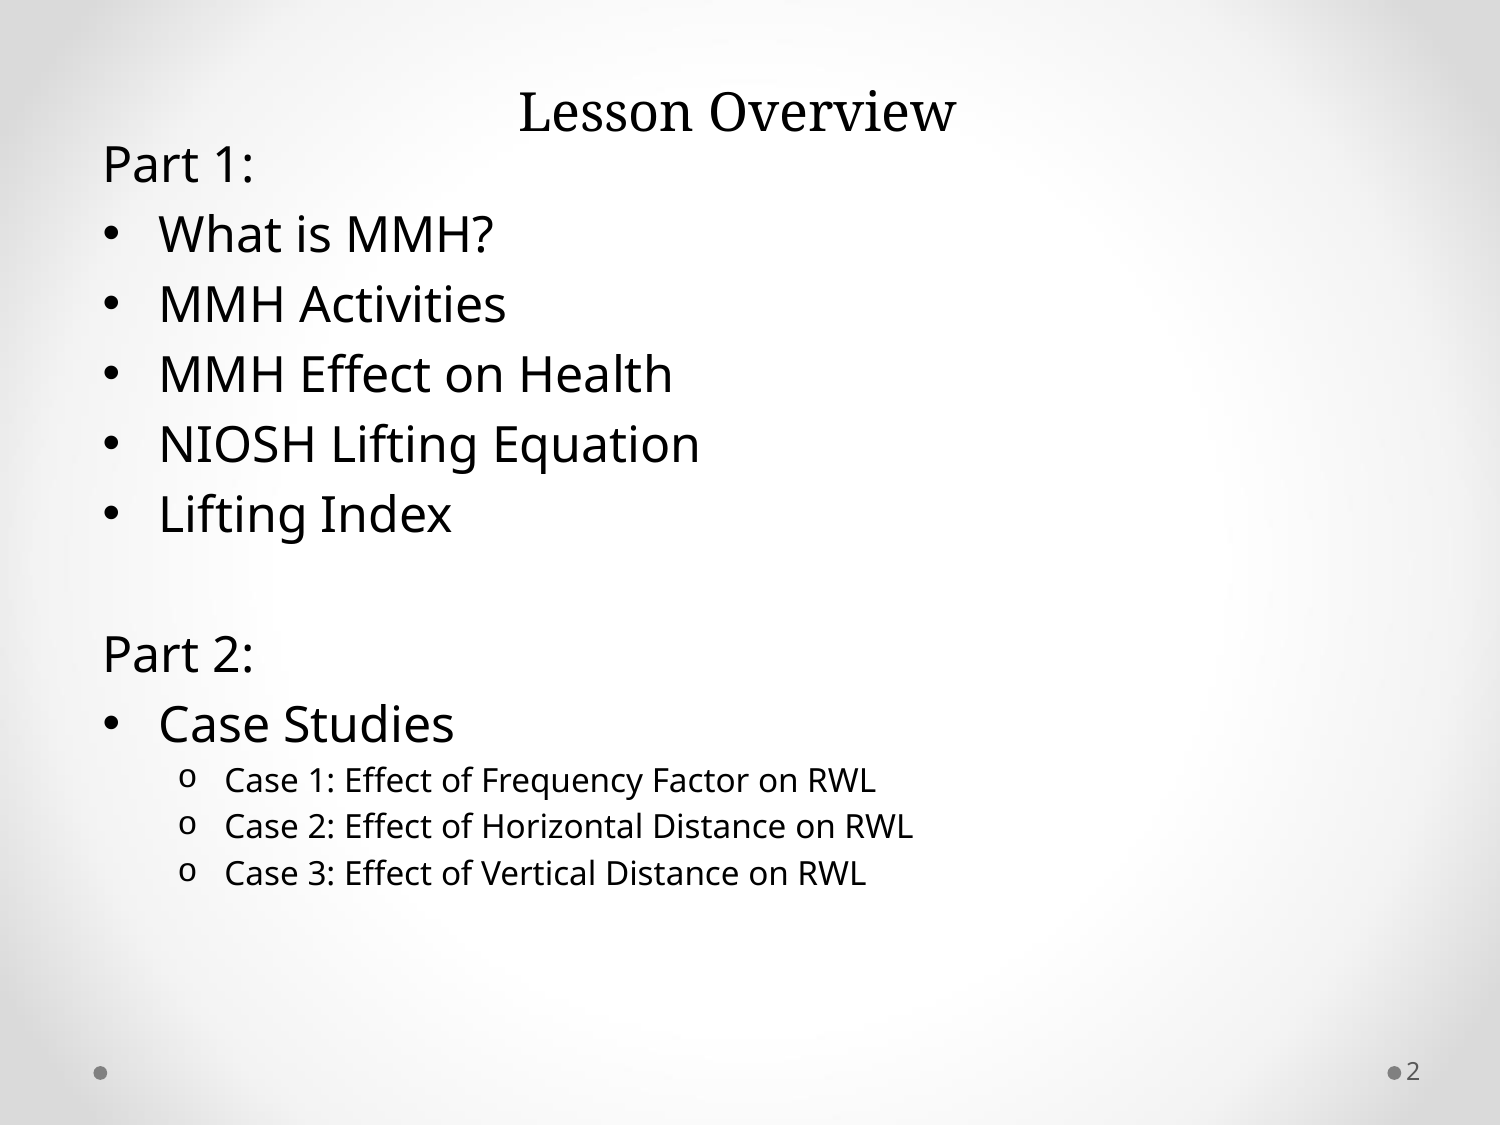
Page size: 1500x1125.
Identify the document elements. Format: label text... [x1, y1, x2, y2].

title Lesson Overview [62, 50, 1413, 150]
slide_number 2 [1401, 1042, 1494, 1103]
list Part 1: What is MMH? MMH Activities MMH Effect on Health NIOSH Lifting Equation Lifting Index Part 2: Case Studies Case 1: Effect of Frequency Factor on RWL Case 2: Effect of Horizontal Distance on RWL Case 3: Effect of Vertical Distance on RWL [87, 125, 1438, 1100]
picture [0, 0, 1500, 1125]
